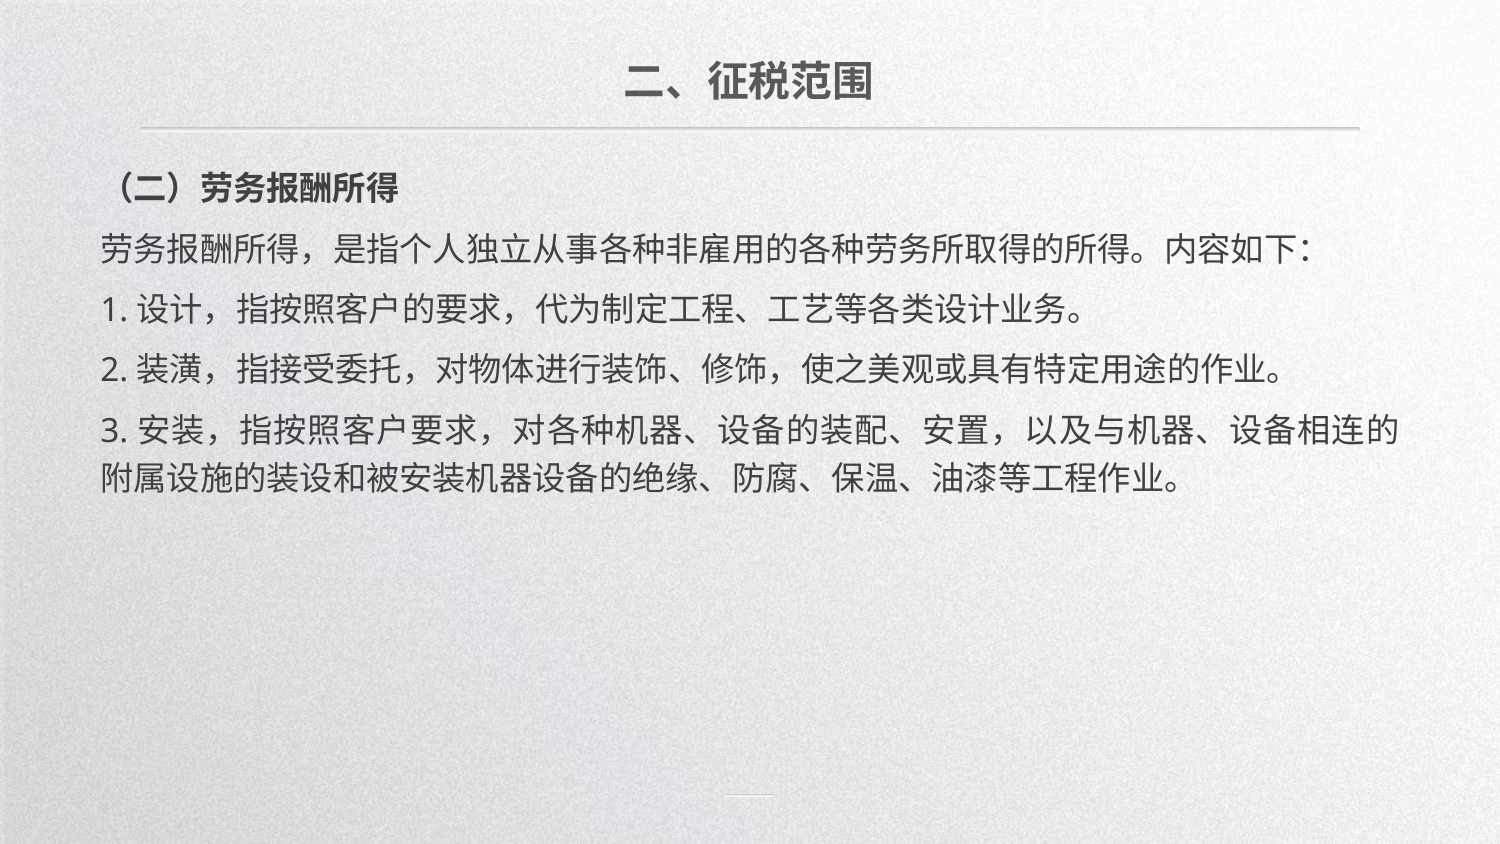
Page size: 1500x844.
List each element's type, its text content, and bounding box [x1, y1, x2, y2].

picture [0, 0, 1500, 844]
text_box （二）劳务报酬所得 劳务报酬所得，是指个人独立从事各种非雇用的各种劳务所取得的所得。内容如下： 1.设计，指按照客户的要求，代为制定工程、工艺等各类设计业务。 2.装潢，指接受委托，对物体进行装饰、修饰，使之美观或具有特定用途的作业。 3.安装，指按照客户要求，对各种机器、设备的装配、安置，以及与机器、设备相连的附属设施的装设和被安装机器设备的绝缘、防腐、保温、油漆等工程作业。 [100, 159, 1400, 497]
text_box 二、征税范围 [459, 49, 1038, 111]
